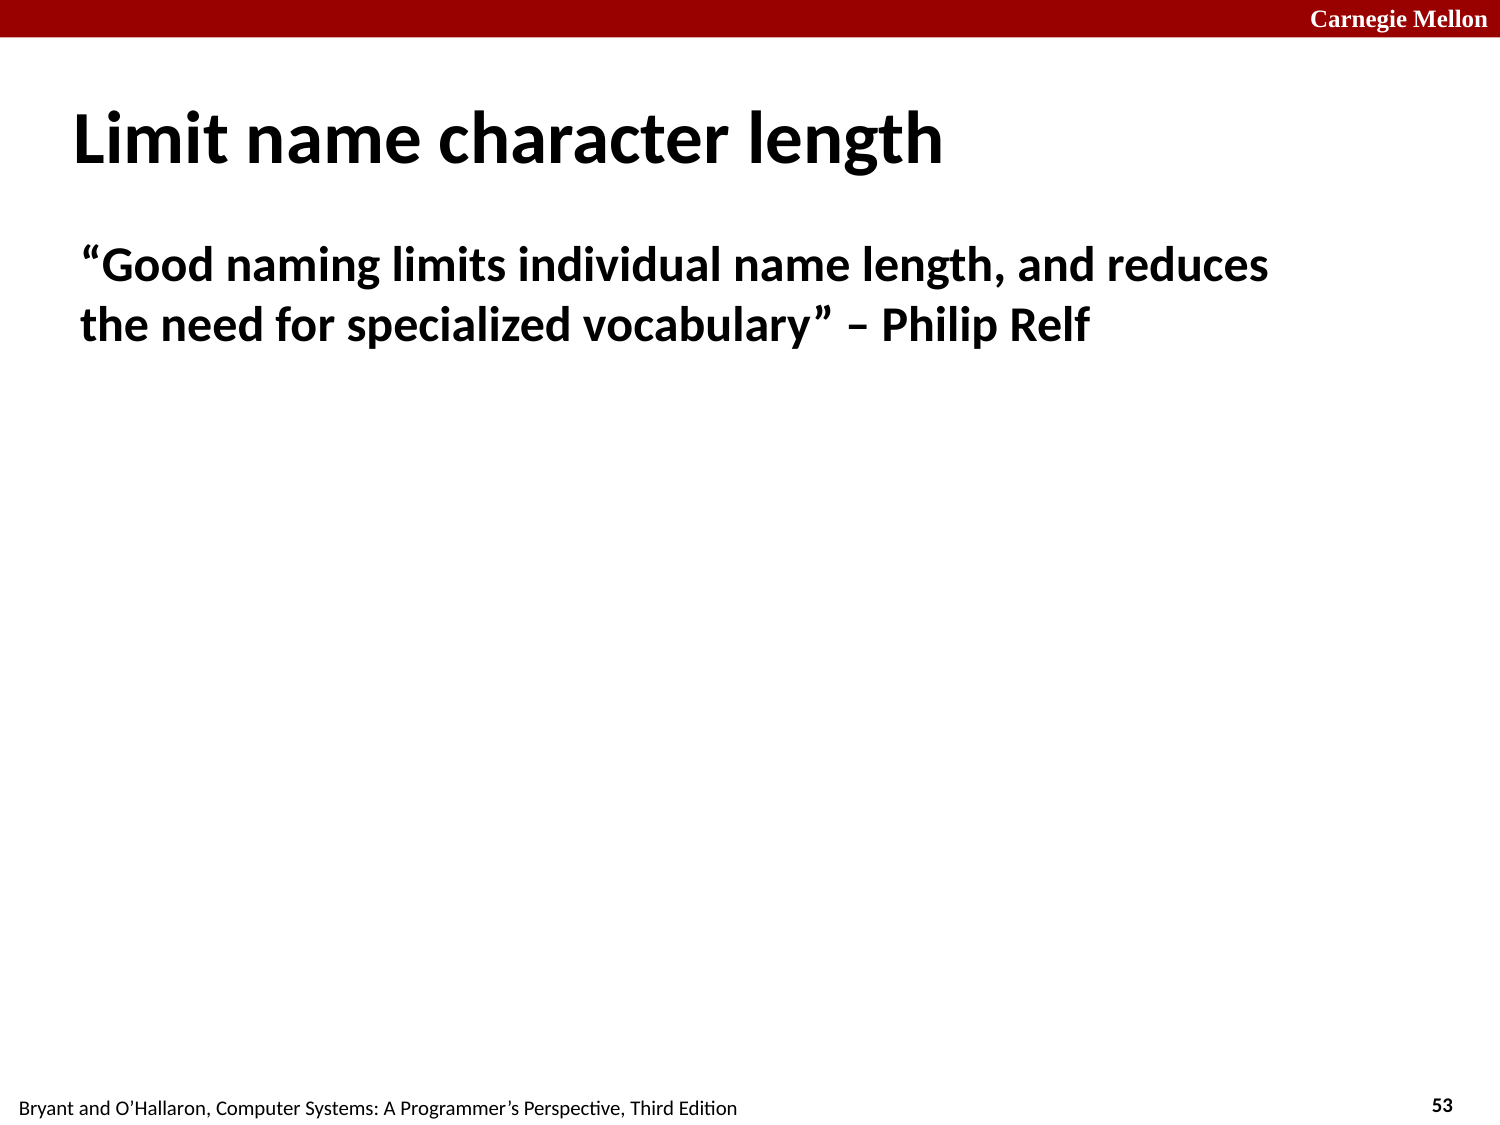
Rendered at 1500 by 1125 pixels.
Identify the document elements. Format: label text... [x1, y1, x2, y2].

title Limit name character length [58, 71, 1305, 197]
list “Good naming limits individual name length, and reduces the need for specialized vocabulary” – Philip Relf [64, 223, 1361, 1040]
